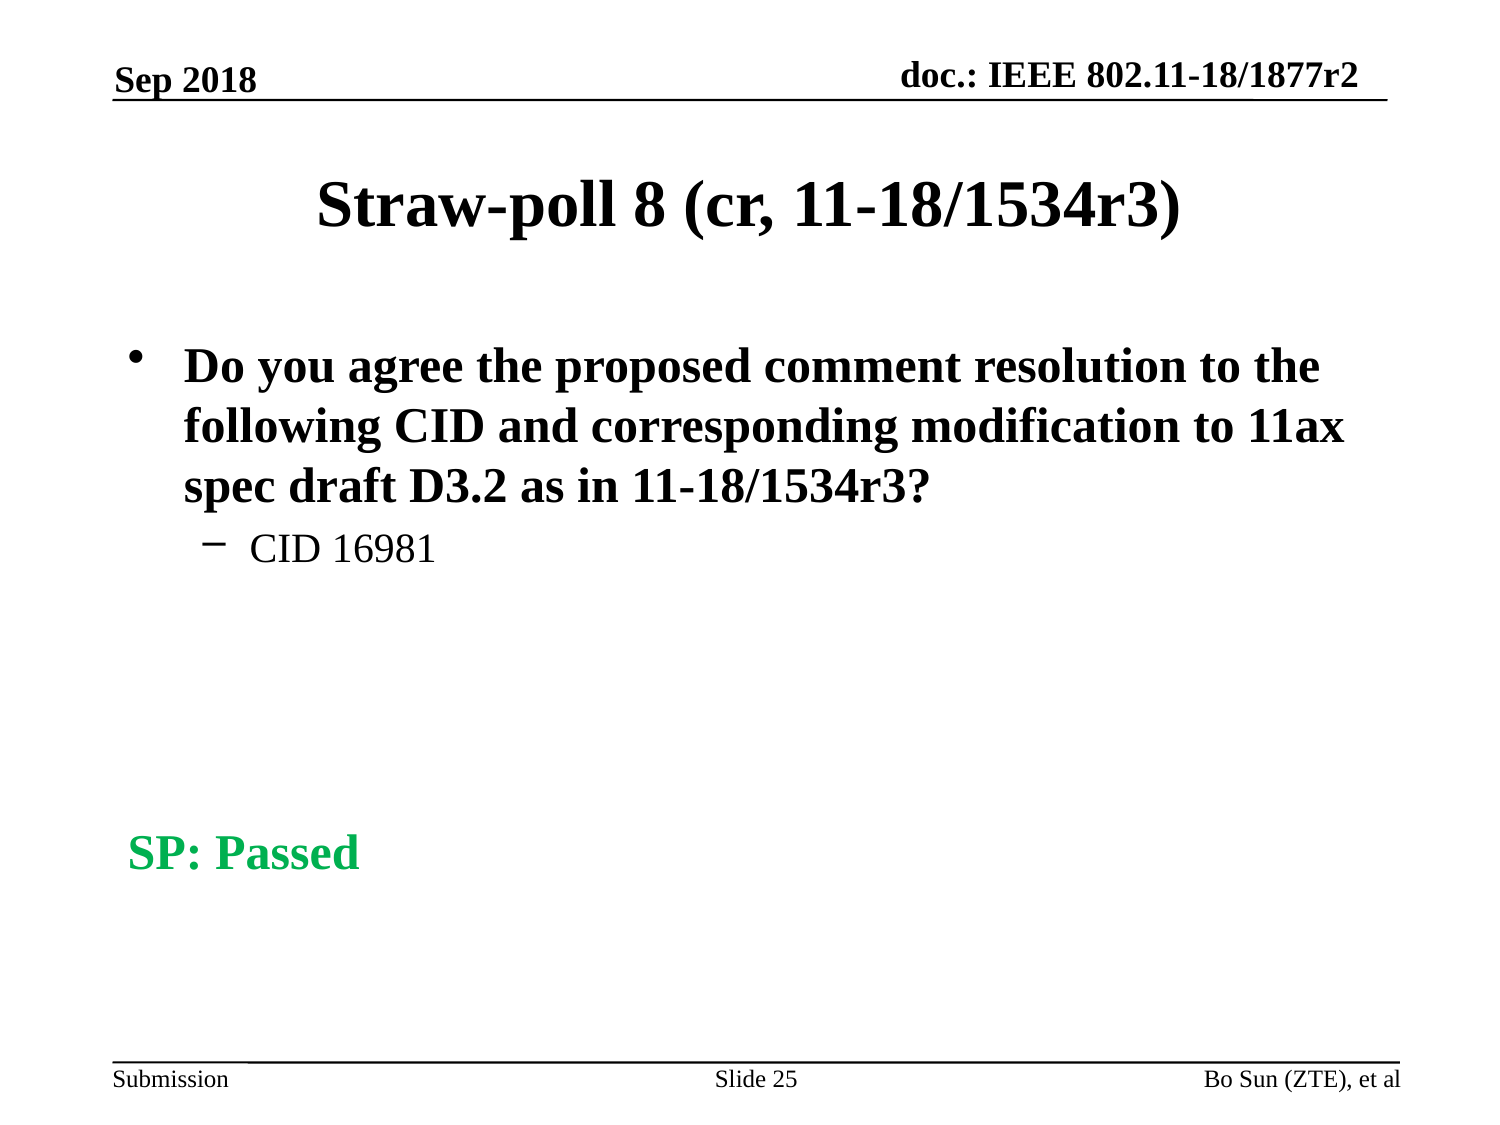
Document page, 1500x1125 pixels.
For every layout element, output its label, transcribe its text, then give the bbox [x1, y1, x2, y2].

title Straw-poll 8 (cr, 11-18/1534r3) [112, 112, 1388, 288]
footer Bo Sun (ZTE), et al [1200, 1061, 1402, 1093]
slide_number Slide 25 [712, 1061, 800, 1093]
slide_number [114, 54, 259, 101]
list Do you agree the proposed comment resolution to the following CID and corresponding modification to 11ax spec draft D3.2 as in 11-18/1534r3? CID 16981 SP: Passed [112, 324, 1388, 1000]
